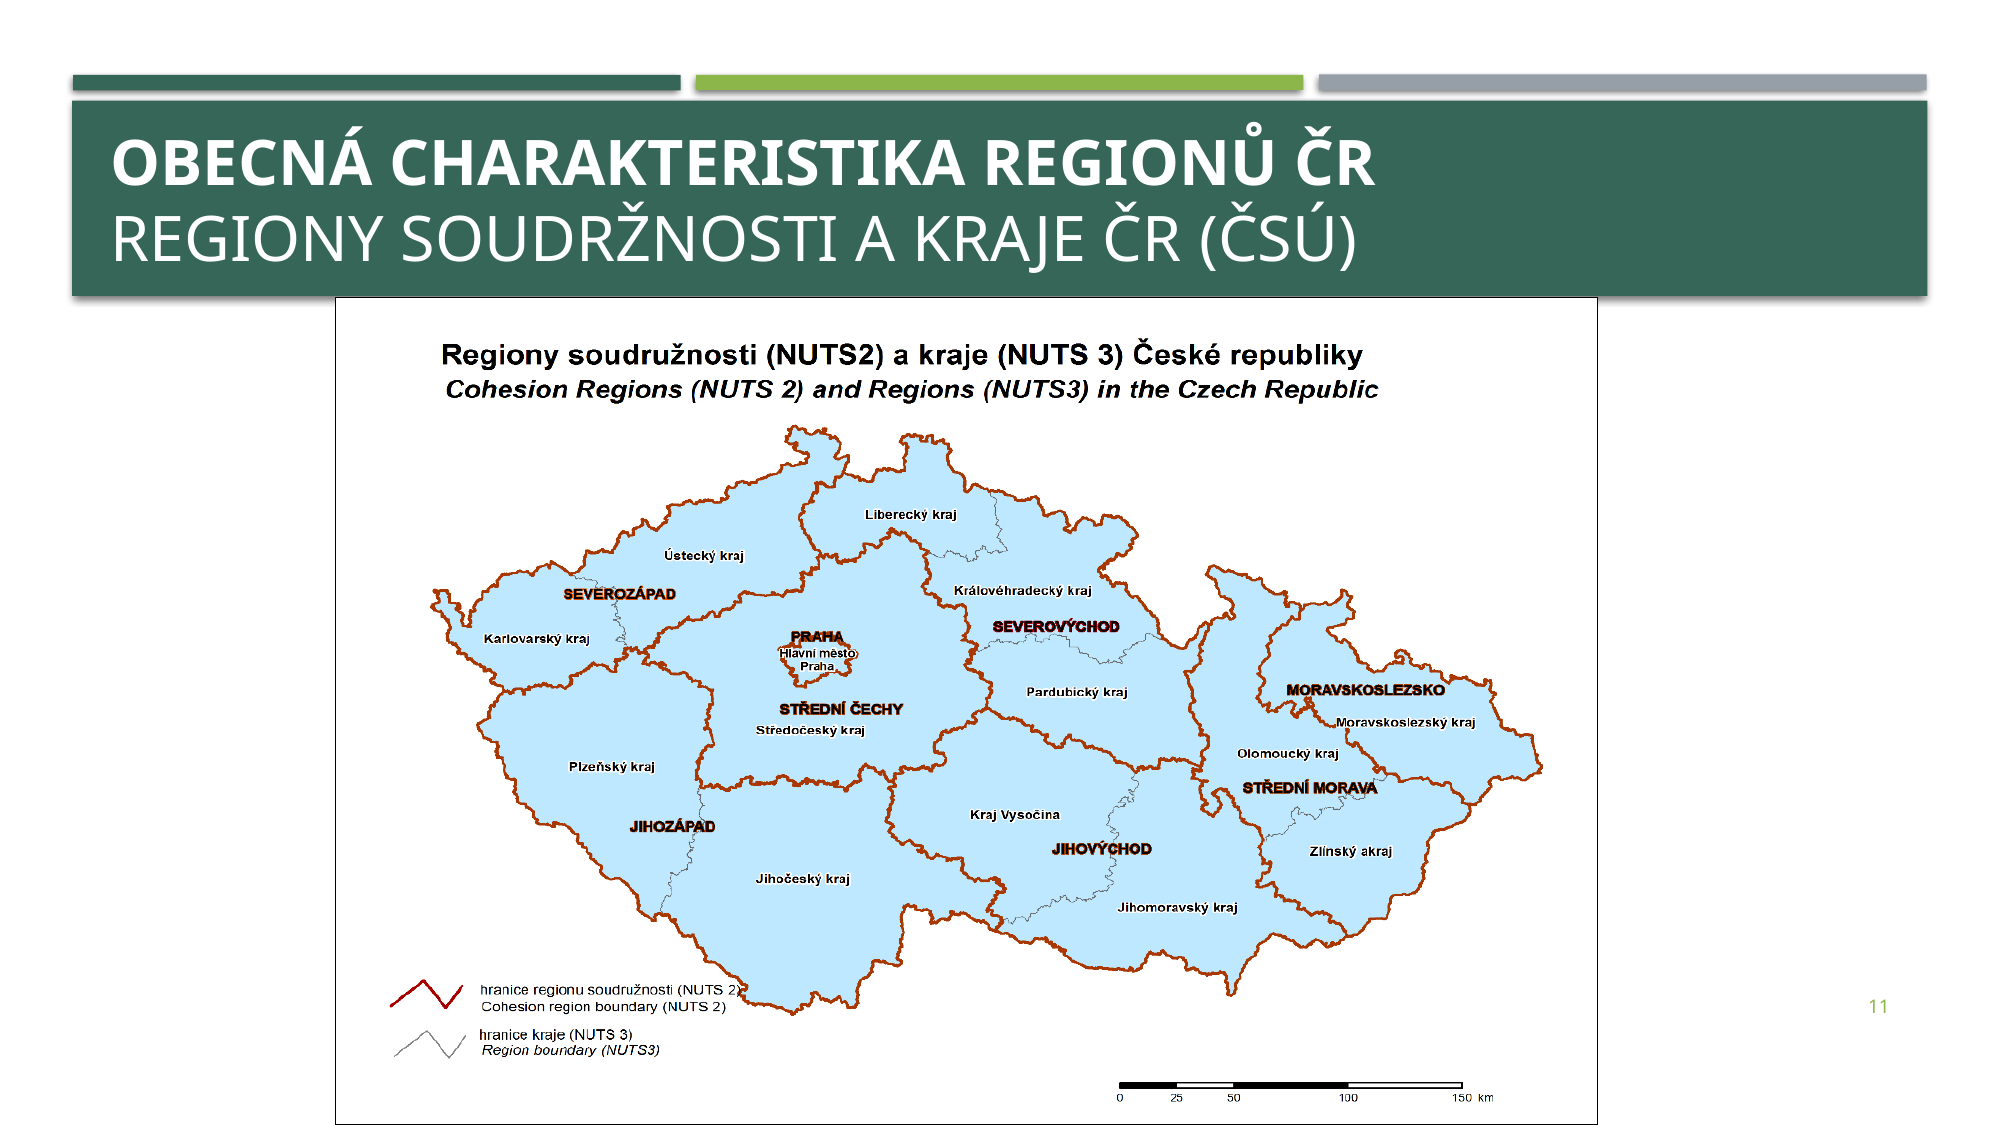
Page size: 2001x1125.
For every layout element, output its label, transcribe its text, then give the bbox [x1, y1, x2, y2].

slide_number 11 [1732, 977, 1905, 1037]
title Obecná charakteristika regionů Čr REGIONY SOUDRŽNOSTI A KRAJE ČR (ČSÚ) [95, 115, 1905, 282]
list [335, 297, 1598, 1125]
